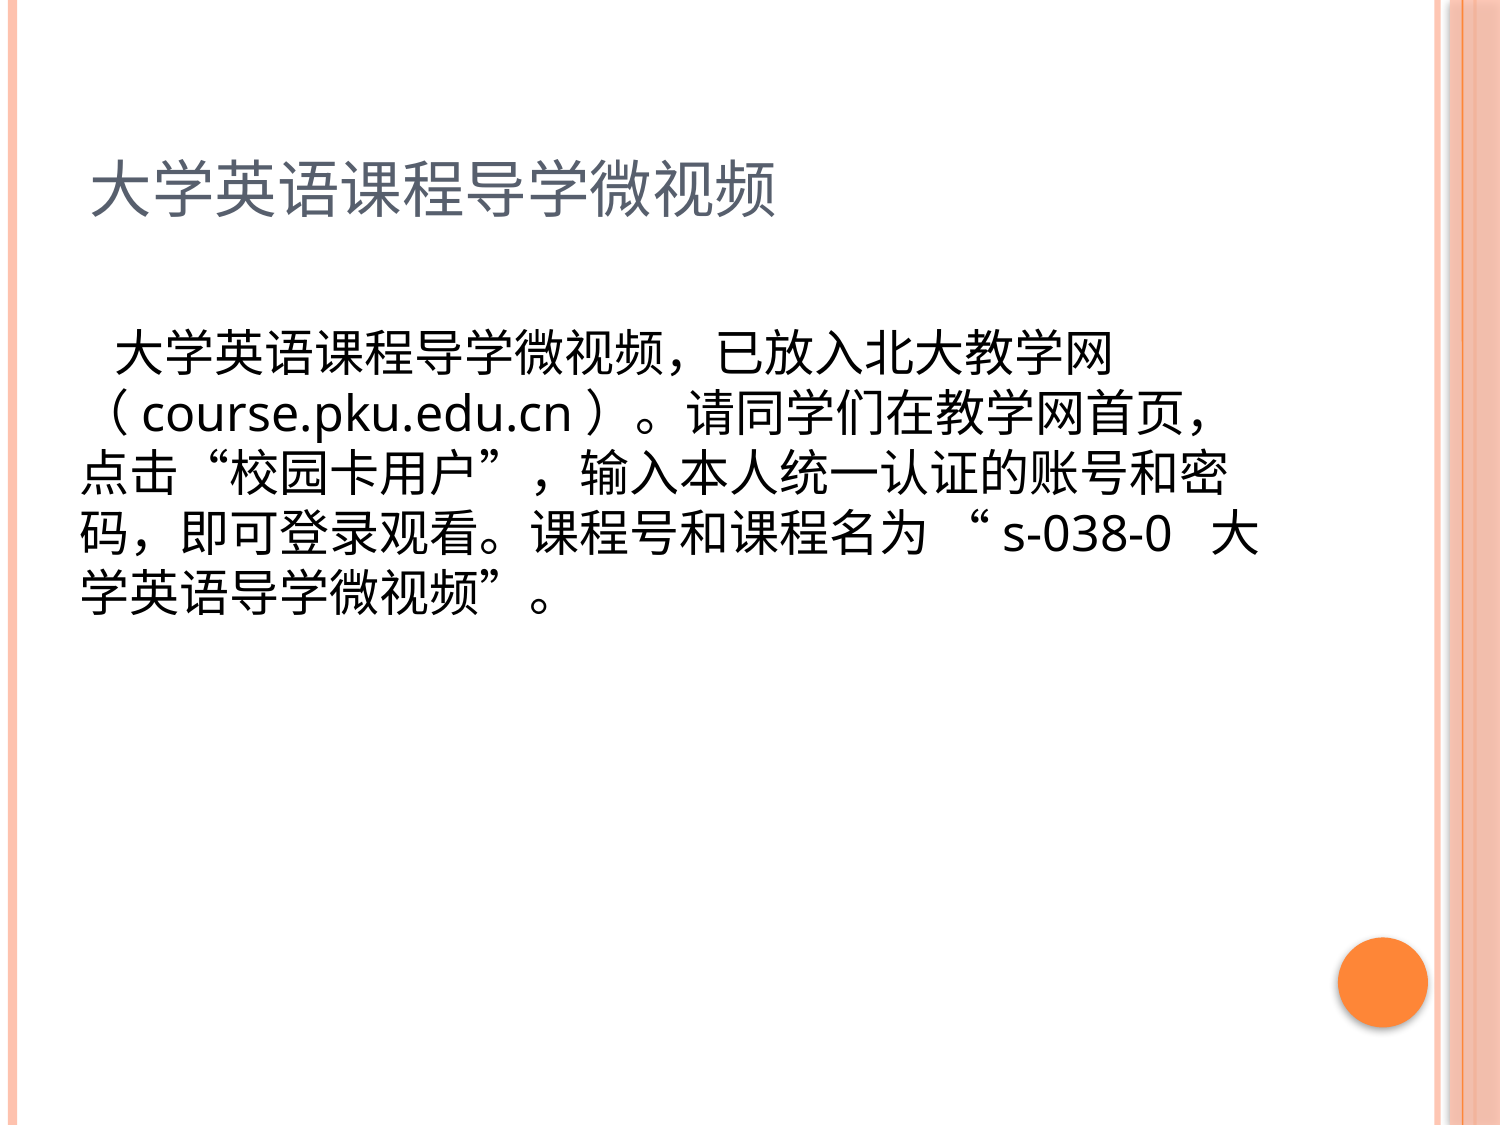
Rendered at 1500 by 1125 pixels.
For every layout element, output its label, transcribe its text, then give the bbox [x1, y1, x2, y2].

list 大学英语课程导学微视频，已放入北大教学网（course.pku.edu.cn）。请同学们在教学网首页，点击“校园卡用户”，输入本人统一认证的账号和密码，即可登录观看。课程号和课程名为 “s-038-0 大学英语导学微视频”。 [64, 314, 1290, 1114]
title 大学英语课程导学微视频 [75, 45, 1300, 233]
